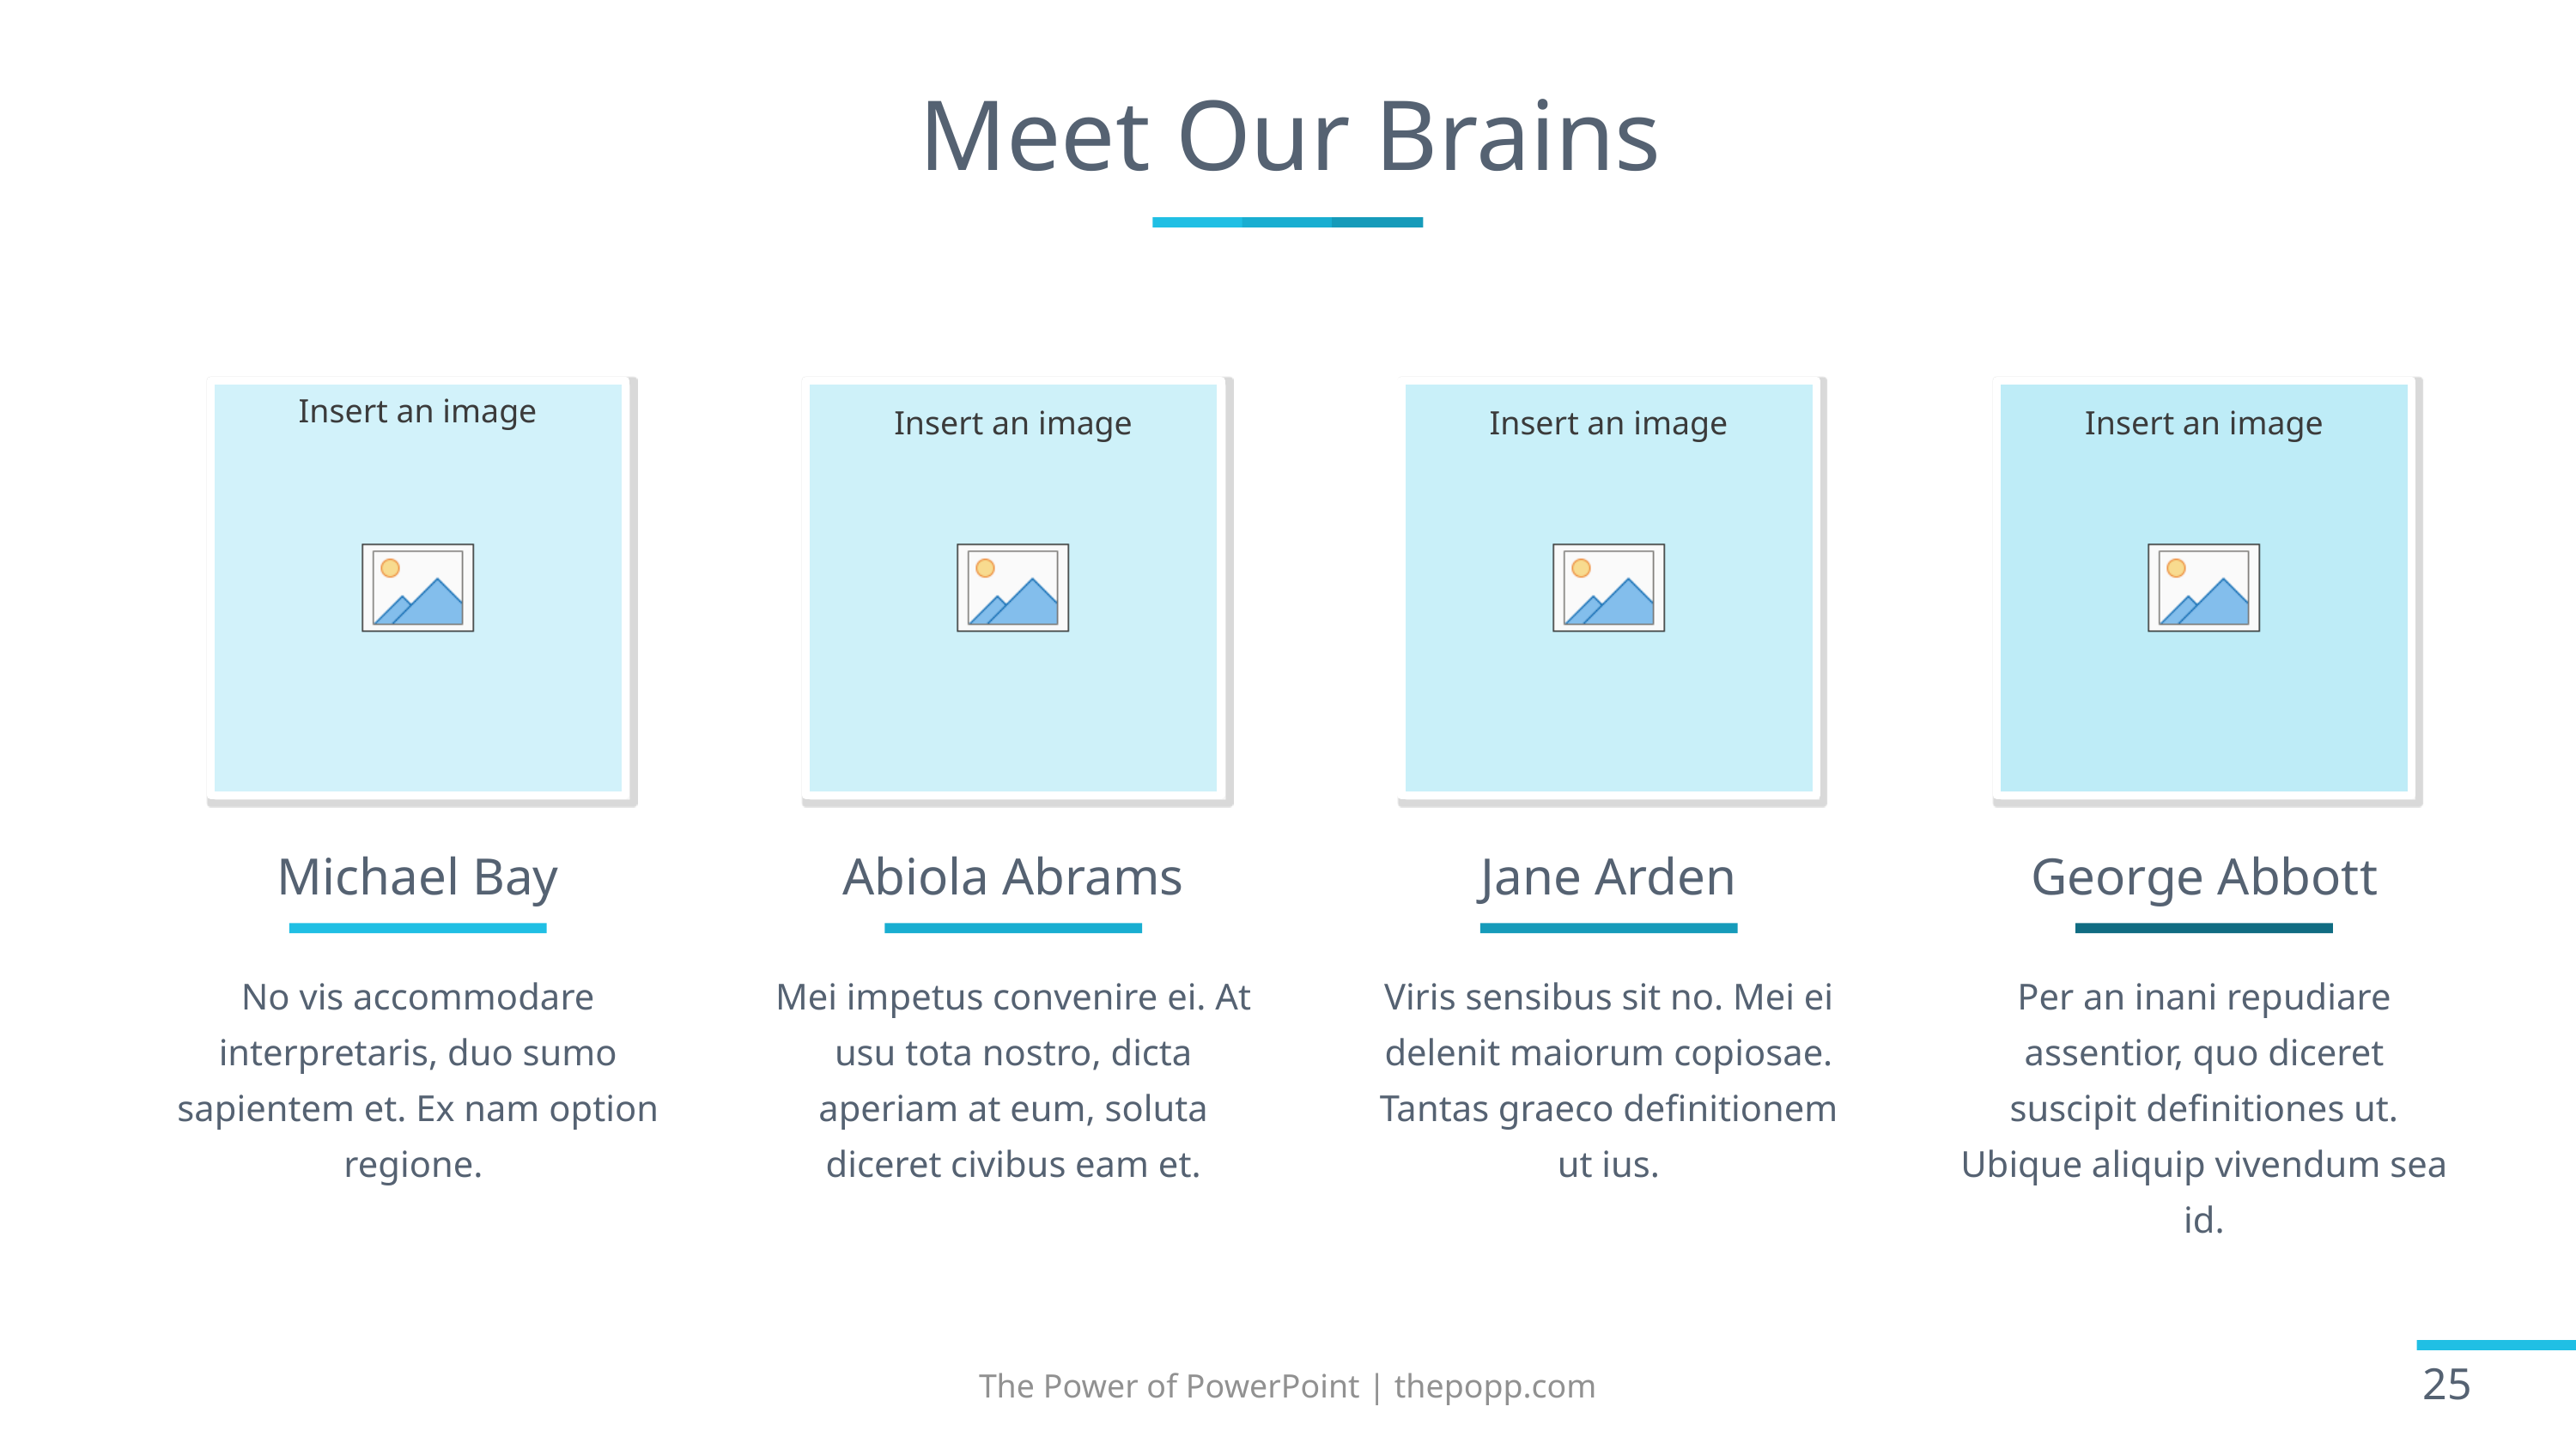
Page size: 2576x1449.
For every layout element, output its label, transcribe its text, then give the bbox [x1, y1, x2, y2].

list George Abbott [1944, 822, 2464, 928]
picture [2001, 385, 2408, 791]
title Meet Our Brains [69, 49, 2512, 230]
picture [214, 385, 622, 791]
picture [810, 385, 1218, 791]
picture [1405, 385, 1813, 791]
footer The Power of PowerPoint | thepopp.com [853, 1349, 1723, 1427]
list Jane Arden [1349, 822, 1869, 928]
list Viris sensibus sit no. Mei ei delenit maiorum copiosae. Tantas graeco definitionem ut ius. [1349, 955, 1869, 1197]
list Mei impetus convenire ei. At usu tota nostro, dicta aperiam at eum, soluta diceret civibus eam et. [753, 955, 1273, 1197]
list Per an inani repudiare assentior, quo diceret suscipit definitiones ut. Ubique aliquip vivendum sea id. [1944, 955, 2464, 1197]
list No vis accommodare interpretaris, duo sumo sapientem et. Ex nam option regione. [158, 955, 678, 1197]
list Abiola Abrams [753, 822, 1273, 928]
list Michael Bay [158, 822, 678, 928]
slide_number 25 [2409, 1351, 2576, 1421]
